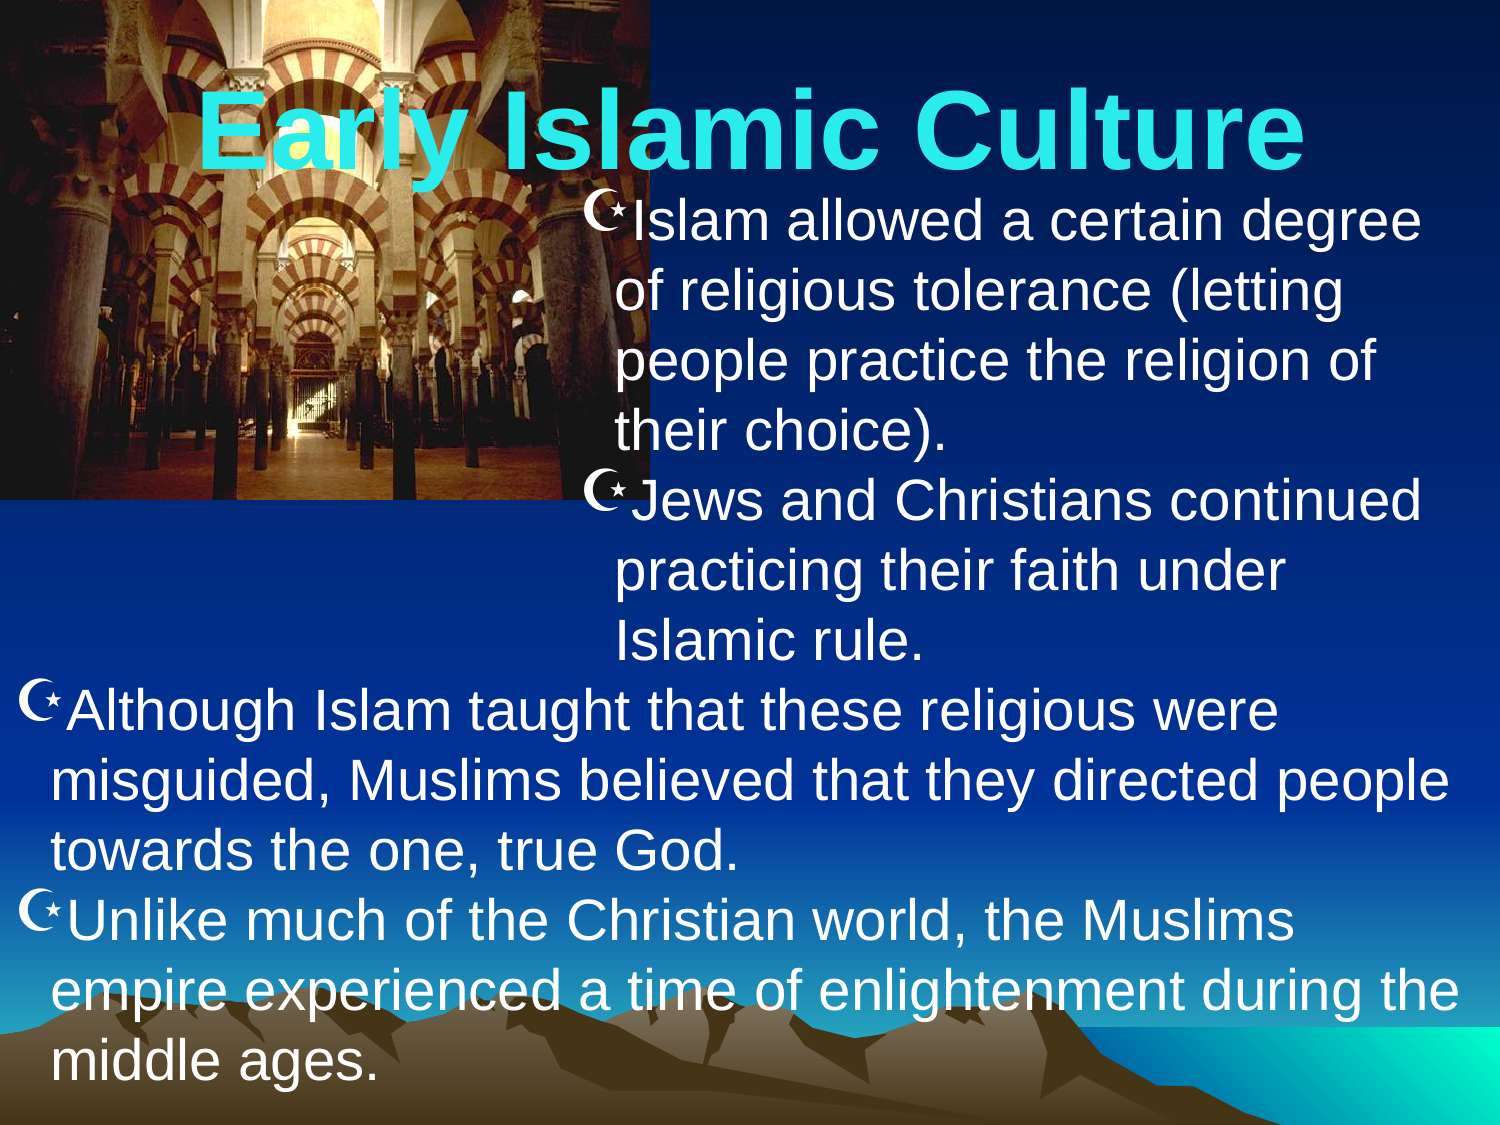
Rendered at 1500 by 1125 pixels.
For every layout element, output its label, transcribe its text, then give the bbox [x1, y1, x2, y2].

picture [0, 0, 651, 501]
text_box Early Islamic Culture [658, 49, 1323, 174]
text_box Islam allowed a certain degree of religious tolerance (letting people practice the religion of their choice). Jews and Christians continued practicing their faith under Islamic rule. Although Islam taught that these religious were misguided, Muslims believed that they directed people towards the one, true God. Unlike much of the Christian world, the Muslims empire experienced a time of enlightenment during the middle ages. [0, 174, 1500, 1100]
